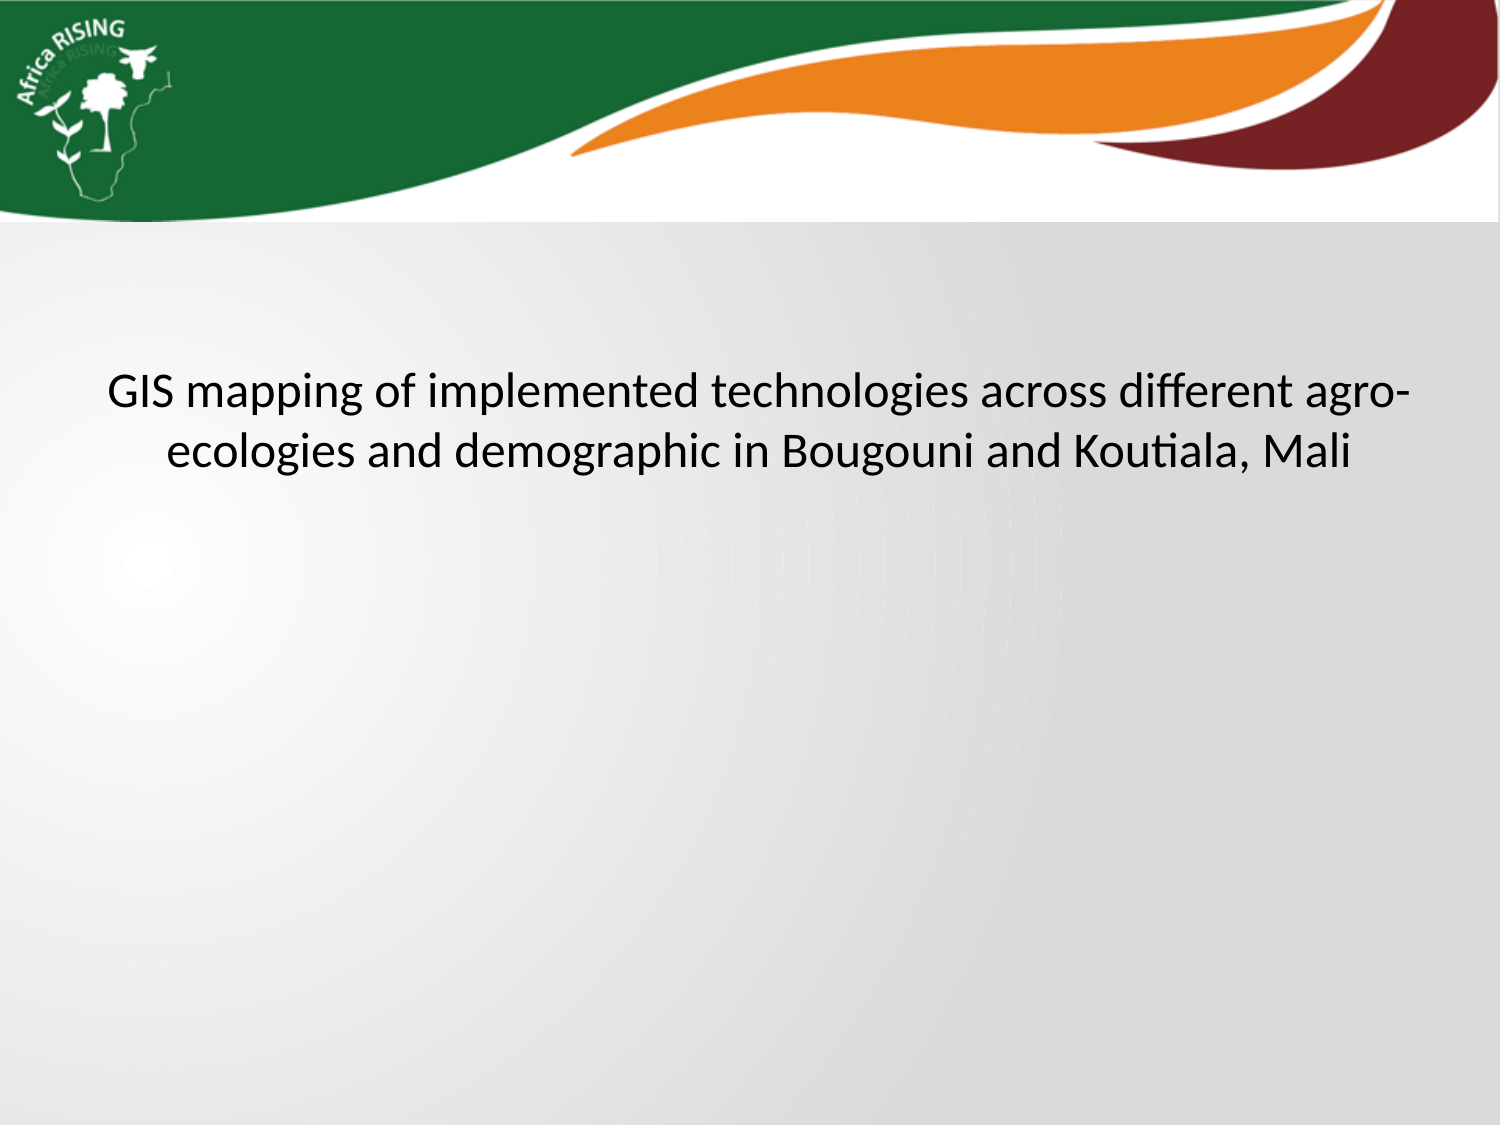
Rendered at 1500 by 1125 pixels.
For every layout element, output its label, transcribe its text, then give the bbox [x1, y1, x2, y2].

text_box GIS mapping of implemented technologies across different agro-ecologies and demographic in Bougouni and Koutiala, Mali [37, 350, 1463, 538]
picture [0, 0, 1499, 222]
